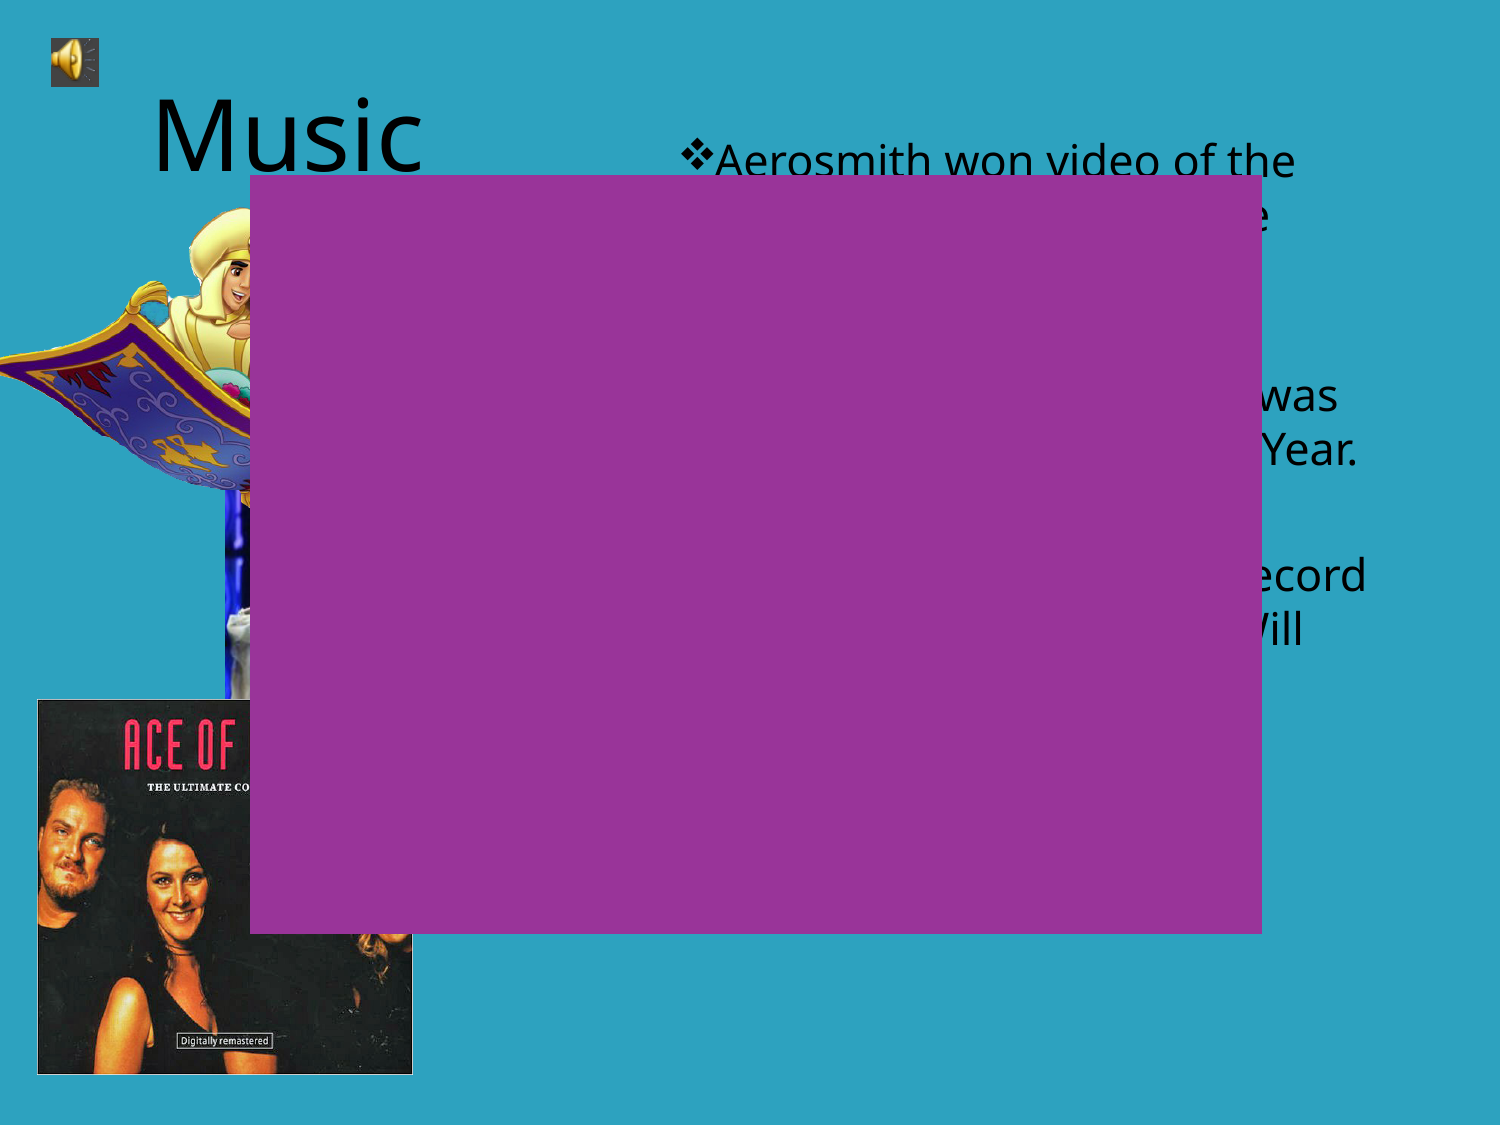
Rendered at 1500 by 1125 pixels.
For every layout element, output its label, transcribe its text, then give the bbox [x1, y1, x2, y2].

picture [49, 37, 101, 88]
subtitle Aerosmith won video of the year award for “Cryin” in the MTV Video Awards. “The Sign” by Ace of Base was one of the top songs of the Year. Whitney Houston won a record of the year Grammy for “I Will Always Love You.” Song of the year in the Grammy’s was Aladdin’s “ A Whole New World.” [662, 125, 1388, 988]
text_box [249, 174, 1263, 935]
picture [0, 137, 684, 1076]
title Music [0, 0, 575, 135]
